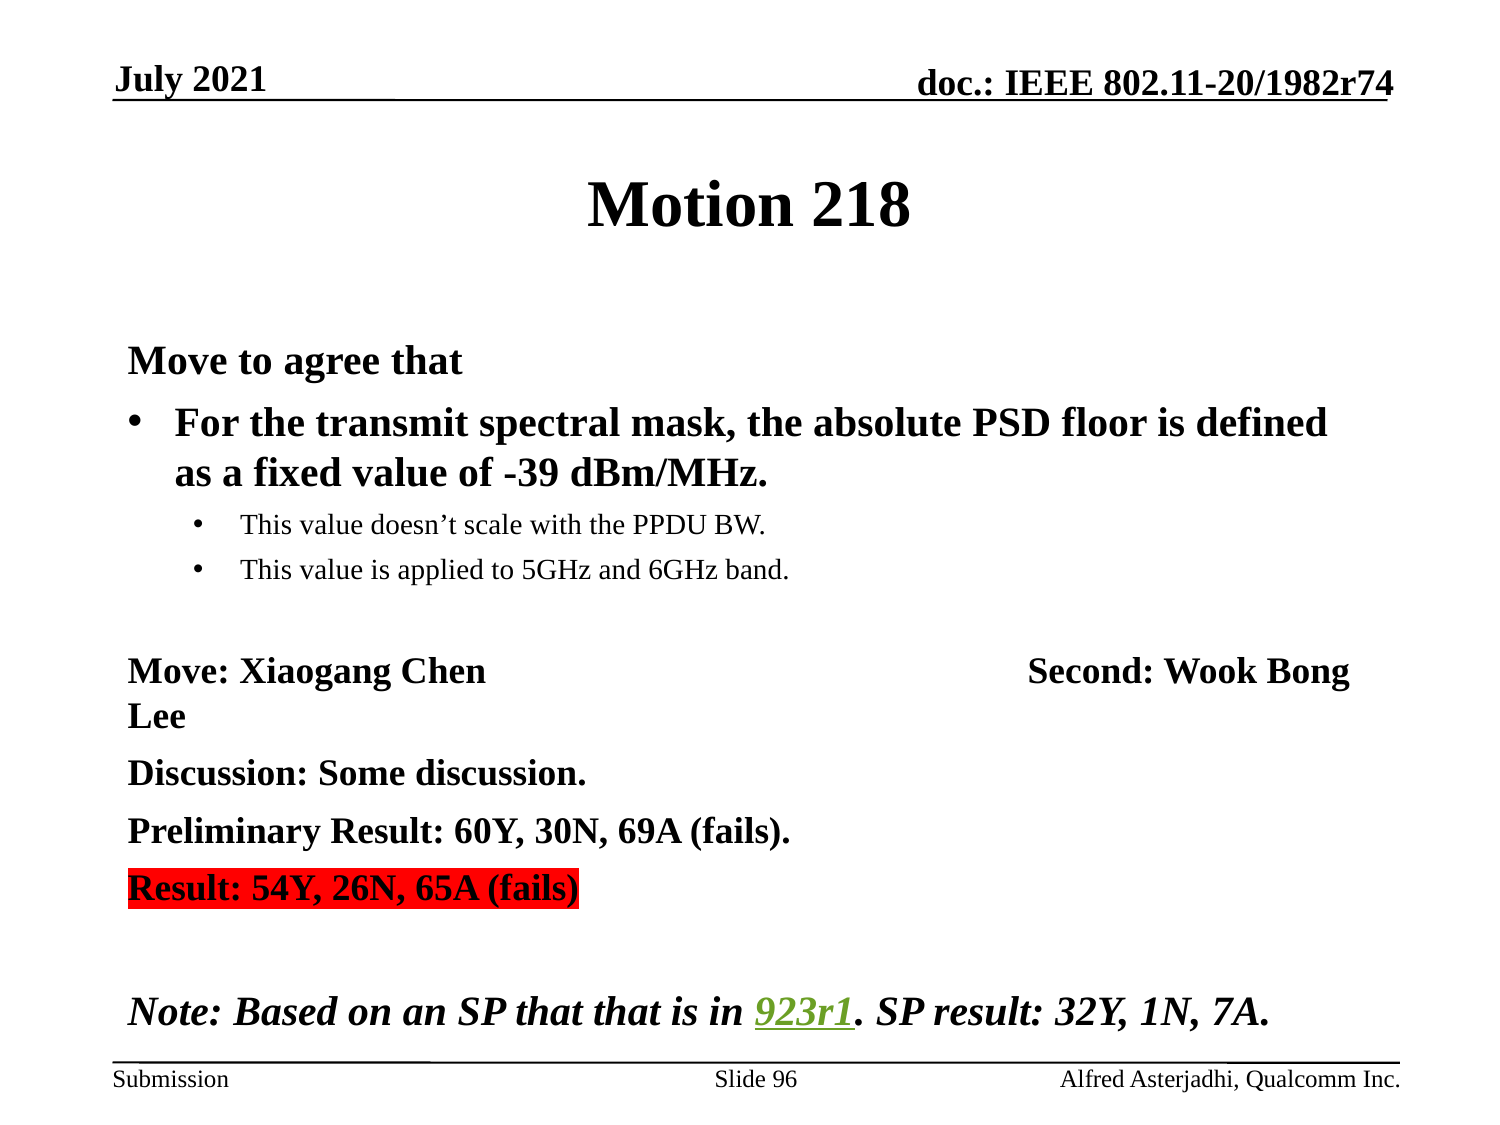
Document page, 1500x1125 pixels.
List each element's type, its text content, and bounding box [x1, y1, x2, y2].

title Motion 218 [112, 112, 1388, 288]
list Move to agree that For the transmit spectral mask, the absolute PSD floor is defined as a fixed value of -39 dBm/MHz. This value doesn’t scale with the PPDU BW. This value is applied to 5GHz and 6GHz band. Move: Xiaogang Chen Second: Wook Bong Lee Discussion: Some discussion. Preliminary Result: 60Y, 30N, 69A (fails). Result: 54Y, 26N, 65A (fails) Note: Based on an SP that that is in 923r1. SP result: 32Y, 1N, 7A. [112, 324, 1388, 1063]
footer Alfred Asterjadhi, Qualcomm Inc. [878, 1061, 1402, 1093]
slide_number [114, 54, 423, 100]
slide_number Slide 96 [712, 1061, 800, 1123]
